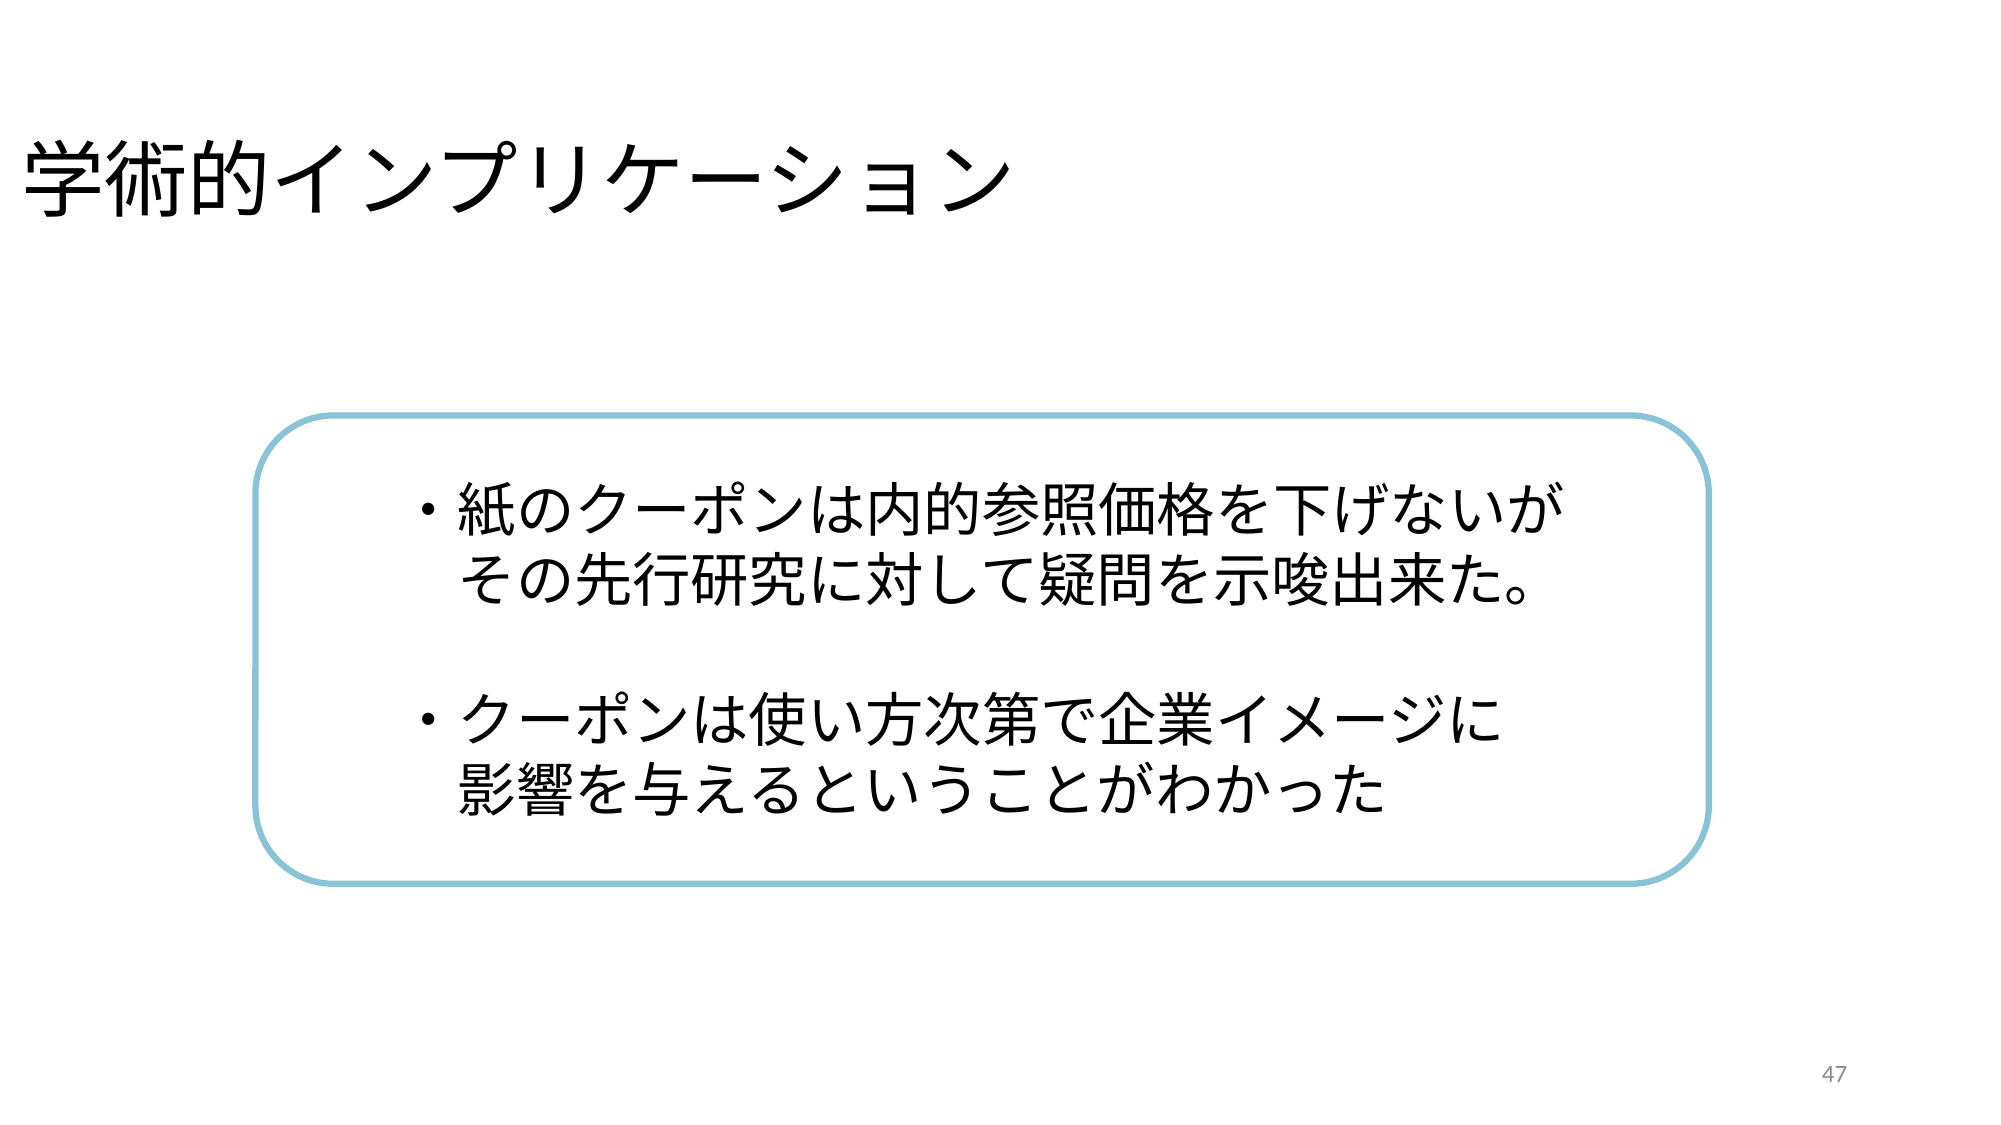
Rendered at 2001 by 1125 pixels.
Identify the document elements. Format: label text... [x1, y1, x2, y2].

slide_number 47 [1412, 1042, 1863, 1103]
text_box 学術的インプリケーション [6, 119, 1031, 235]
text_box [254, 414, 1710, 885]
